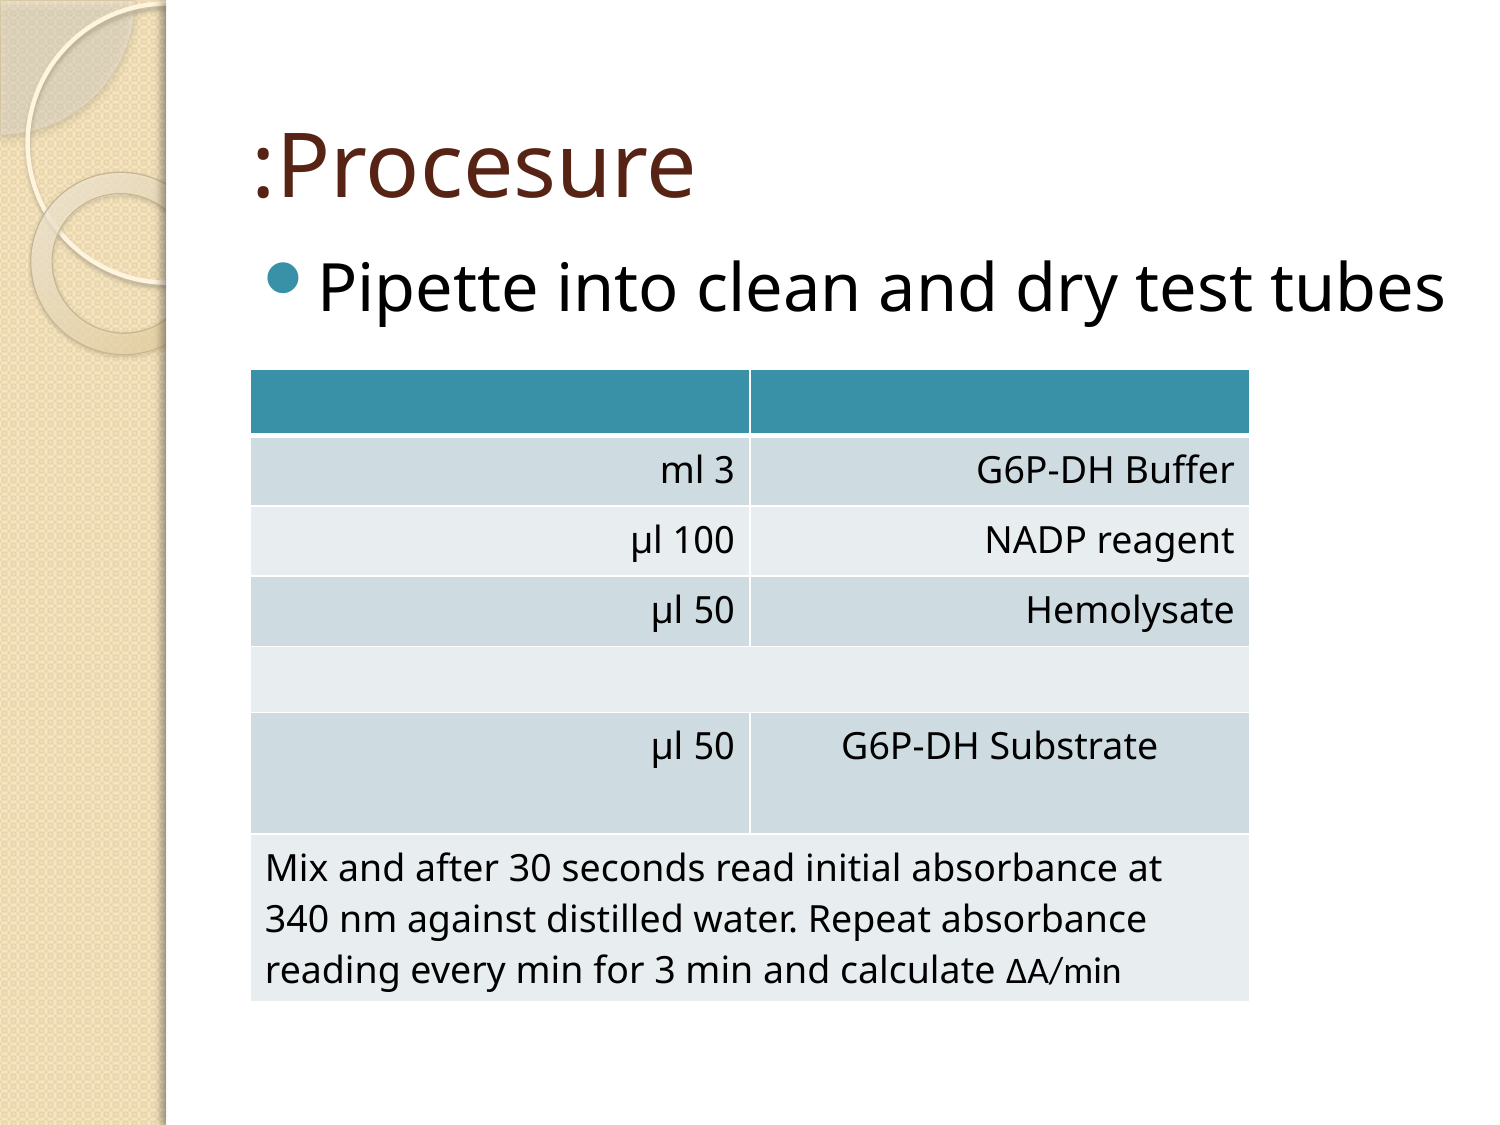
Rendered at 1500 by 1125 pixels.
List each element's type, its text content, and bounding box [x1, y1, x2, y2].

table_cell G6P-DH Buffer [751, 438, 1249, 505]
table_cell Mix and after 30 seconds read initial absorbance at 340 nm against distilled water. Repeat absorbance reading every min for 3 min and calculate ΔA/min [251, 835, 1249, 1001]
list Pipette into clean and dry test tubes [235, 237, 1466, 1025]
table_cell 50 µl [251, 713, 749, 833]
table_cell 100 µl [251, 507, 749, 575]
table_cell NADP reagent [751, 507, 1249, 575]
table_cell G6P-DH Substrate [751, 713, 1249, 833]
table_header [251, 370, 749, 433]
table_header [751, 370, 1249, 433]
table_cell Hemolysate [751, 577, 1249, 646]
table_cell 50 µl [251, 577, 749, 646]
table_cell [251, 647, 1249, 712]
title Procesure: [235, 67, 1466, 237]
table_cell 3 ml [251, 438, 749, 505]
